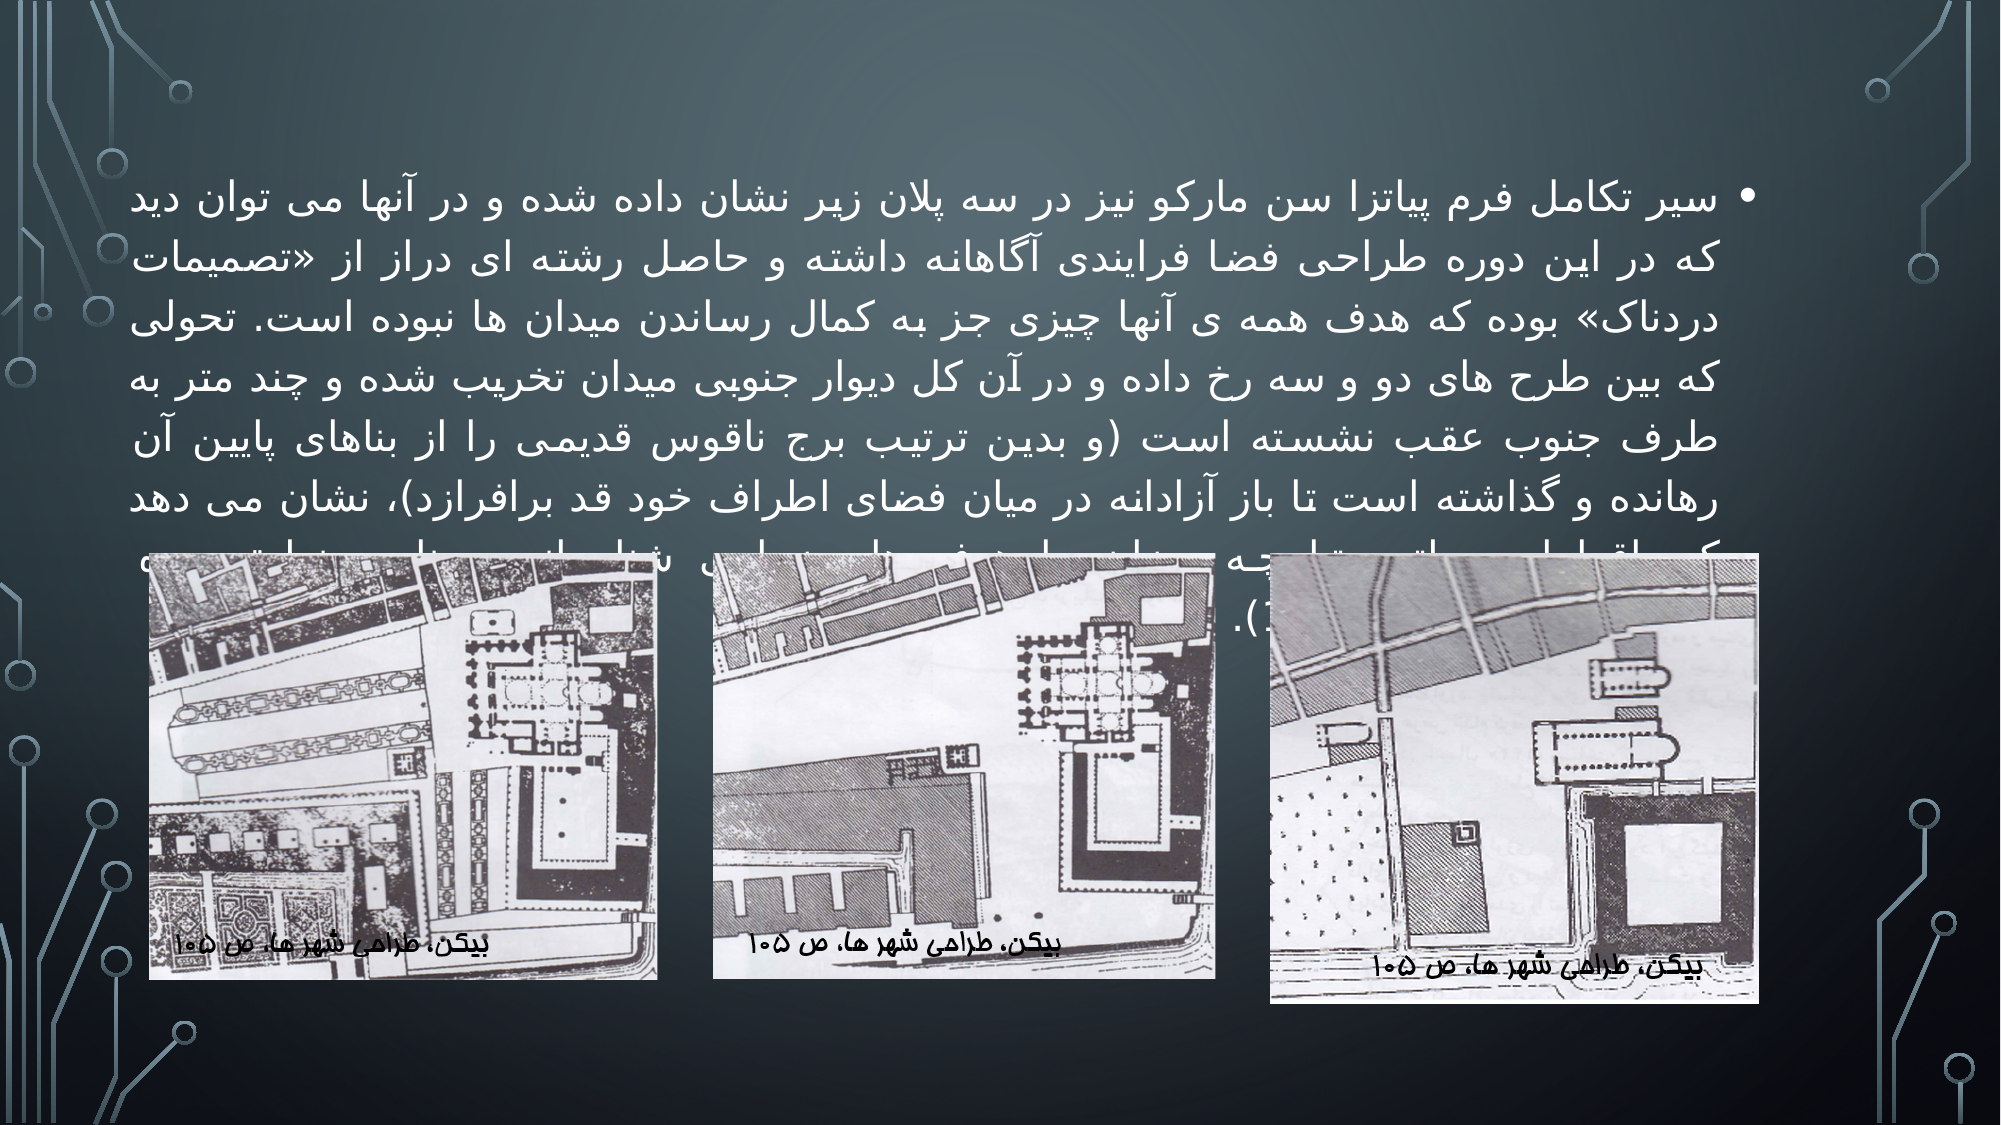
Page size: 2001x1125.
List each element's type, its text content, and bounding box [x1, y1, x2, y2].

picture [712, 553, 1216, 1008]
picture [149, 553, 658, 1008]
picture [1270, 553, 1759, 1008]
list سیر تکامل فرم پیاتزا سن مارکو نیز در سه پلان زیر نشان داده شده و در آنها می توان دید که در این دوره طراحی فضا فرایندی آگاهانه داشته و حاصل رشته ای دراز از «تصمیمات دردناک» بوده که هدف همه ی آنها چیزی جز به کمال رساندن میدان ها نبوده است. تحولی که بین طرح های دو و سه رخ داده و در آن کل دیوار جنوبی میدان تخریب شده و چند متر به طرف جنوب عقب نشسته است (و بدین ترتیب برج ناقوس قدیمی را از بناهای پایین آن رهانده و گذاشته است تا باز آزادانه در میان فضای اطراف خود قد برافرازد)، نشان می دهد که اقدامات دولتی تا چه میزان با هدف های زیبایی شناسانه ی ناب منطبق بوده است(بیکن،1386،ص 104). [112, 80, 1773, 950]
